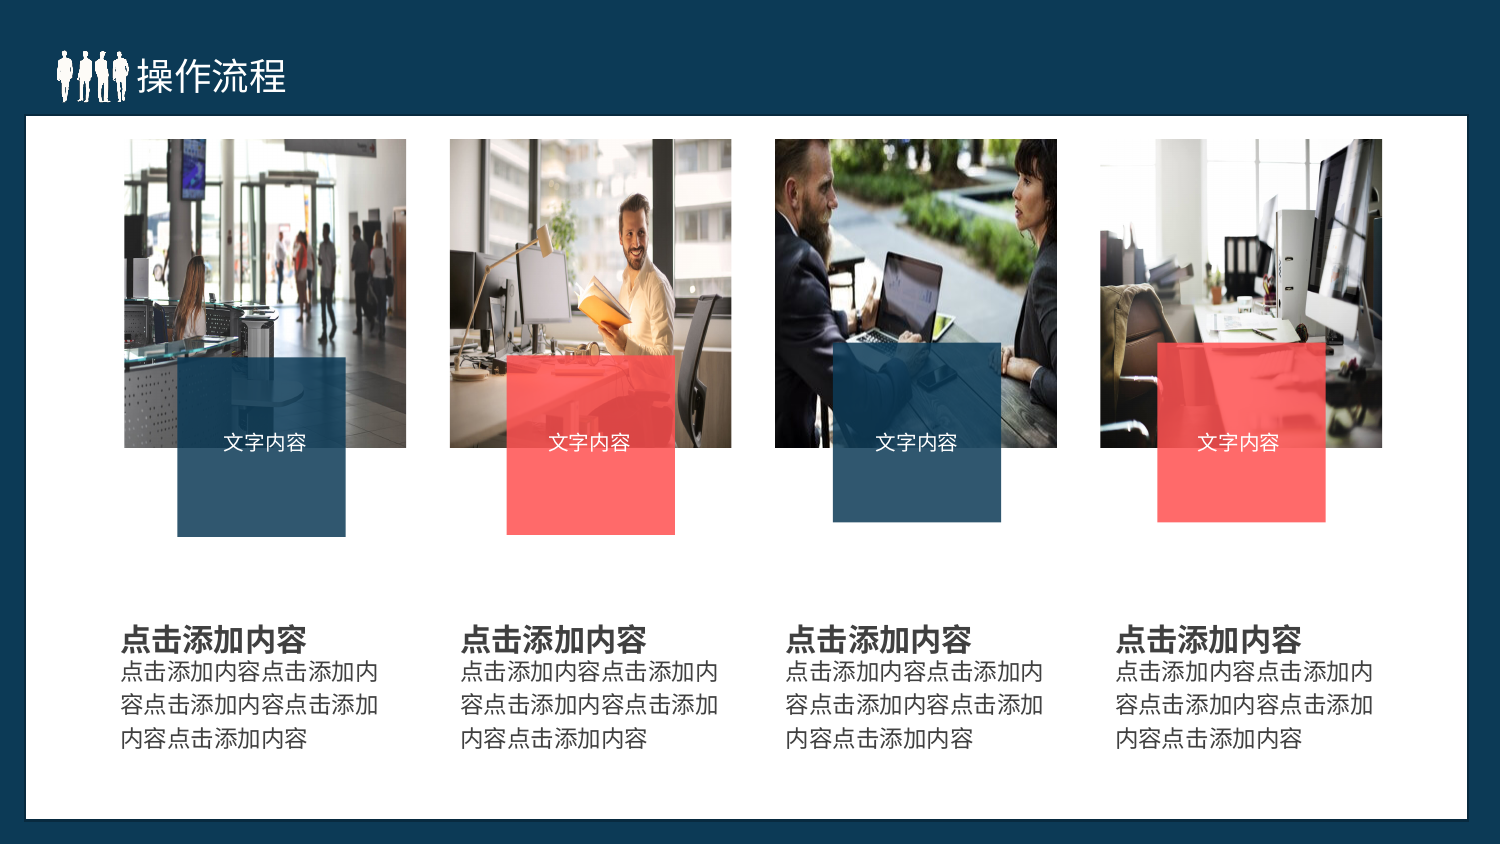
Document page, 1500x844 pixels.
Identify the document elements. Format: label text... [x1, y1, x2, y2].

text_box 点击添加内容 [449, 615, 704, 645]
picture [50, 42, 131, 103]
text_box [832, 342, 1002, 523]
text_box 文字内容 [530, 424, 649, 467]
text_box [774, 138, 1058, 448]
text_box [449, 138, 732, 448]
text_box [177, 357, 346, 537]
text_box 文字内容 [1180, 424, 1299, 467]
text_box 文字内容 [206, 424, 325, 467]
text_box 点击添加内容 [774, 615, 1029, 645]
text_box 点击添加内容点击添加内容点击添加内容点击添加内容点击添加内容 [449, 645, 747, 750]
text_box 点击添加内容 [1103, 615, 1359, 645]
text_box 点击添加内容点击添加内容点击添加内容点击添加内容点击添加内容 [774, 645, 1072, 750]
text_box [123, 138, 407, 448]
text_box 点击添加内容 [109, 615, 364, 645]
text_box [506, 355, 675, 535]
text_box 点击添加内容点击添加内容点击添加内容点击添加内容点击添加内容 [1103, 645, 1401, 750]
text_box [1099, 138, 1383, 448]
text_box [1157, 342, 1326, 523]
text_box 点击添加内容点击添加内容点击添加内容点击添加内容点击添加内容 [109, 645, 407, 750]
text_box 文字内容 [858, 424, 977, 467]
